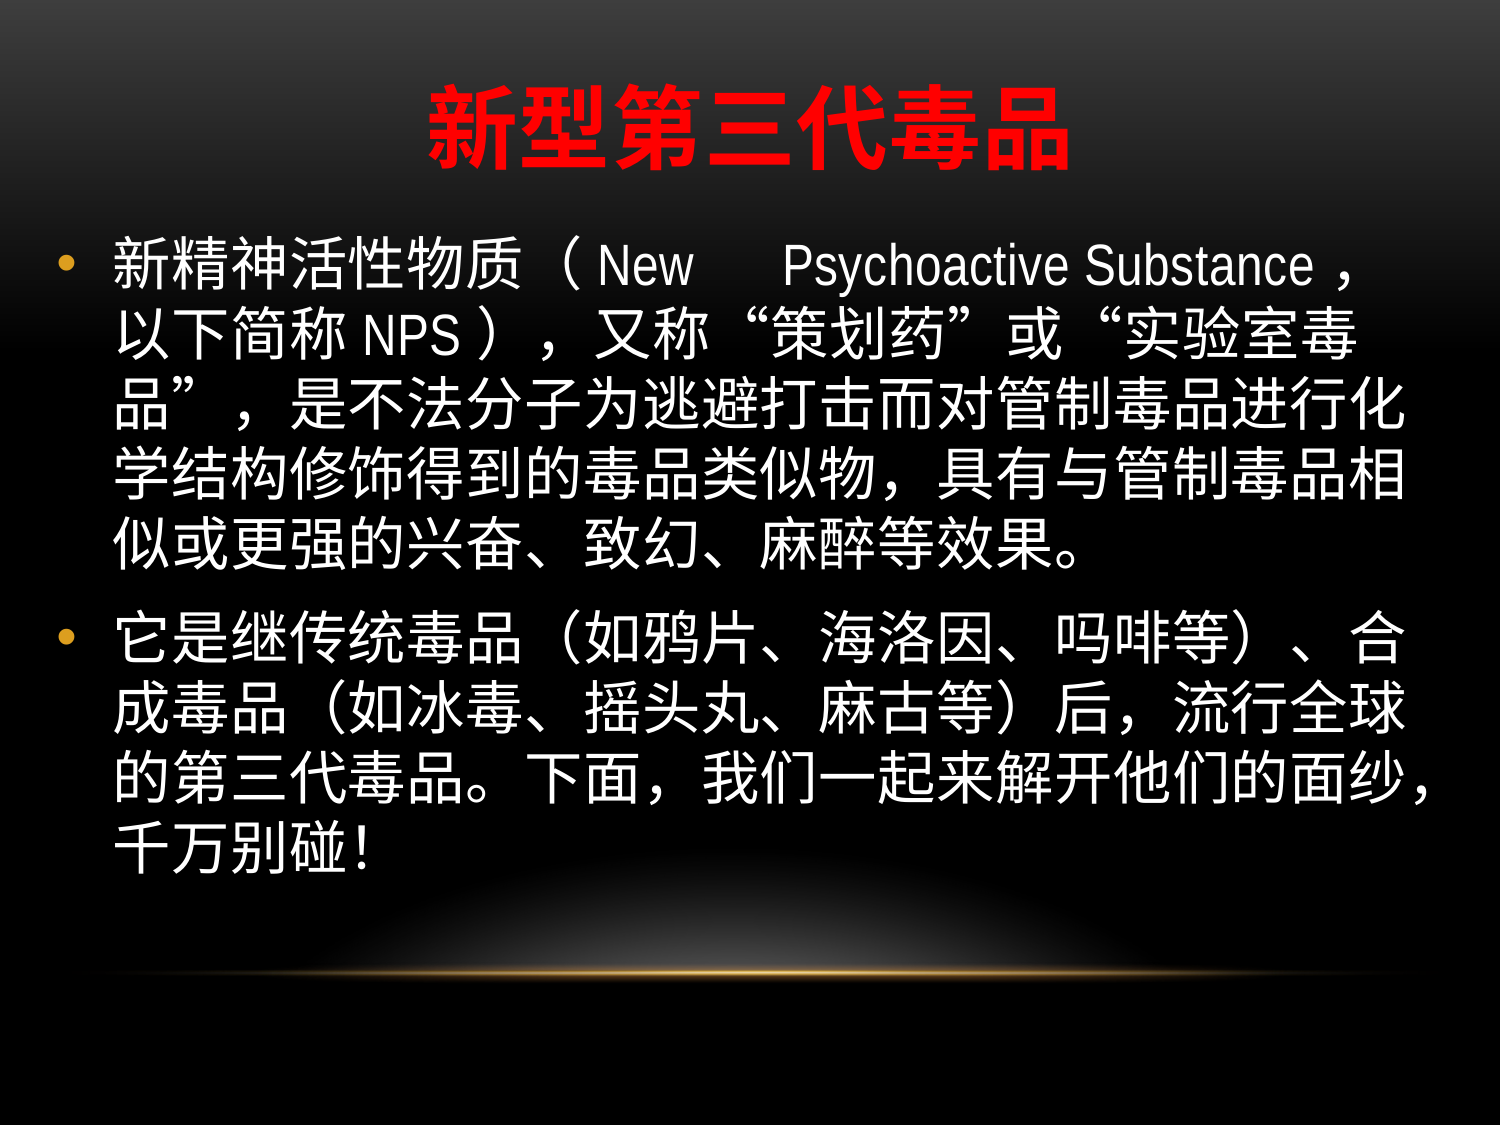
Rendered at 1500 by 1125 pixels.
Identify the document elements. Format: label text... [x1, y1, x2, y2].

picture [0, 0, 1500, 1125]
title 新型第三代毒品 [100, 0, 1401, 188]
list 新精神活性物质（New Psychoactive Substance，以下简称NPS），又称“策划药”或“实验室毒品”，是不法分子为逃避打击而对管制毒品进行化学结构修饰得到的毒品类似物，具有与管制毒品相似或更强的兴奋、致幻、麻醉等效果。 它是继传统毒品（如鸦片、海洛因、吗啡等）、合成毒品（如冰毒、摇头丸、麻古等）后，流行全球的第三代毒品。下面，我们一起来解开他们的面纱，千万别碰！ [41, 219, 1447, 953]
